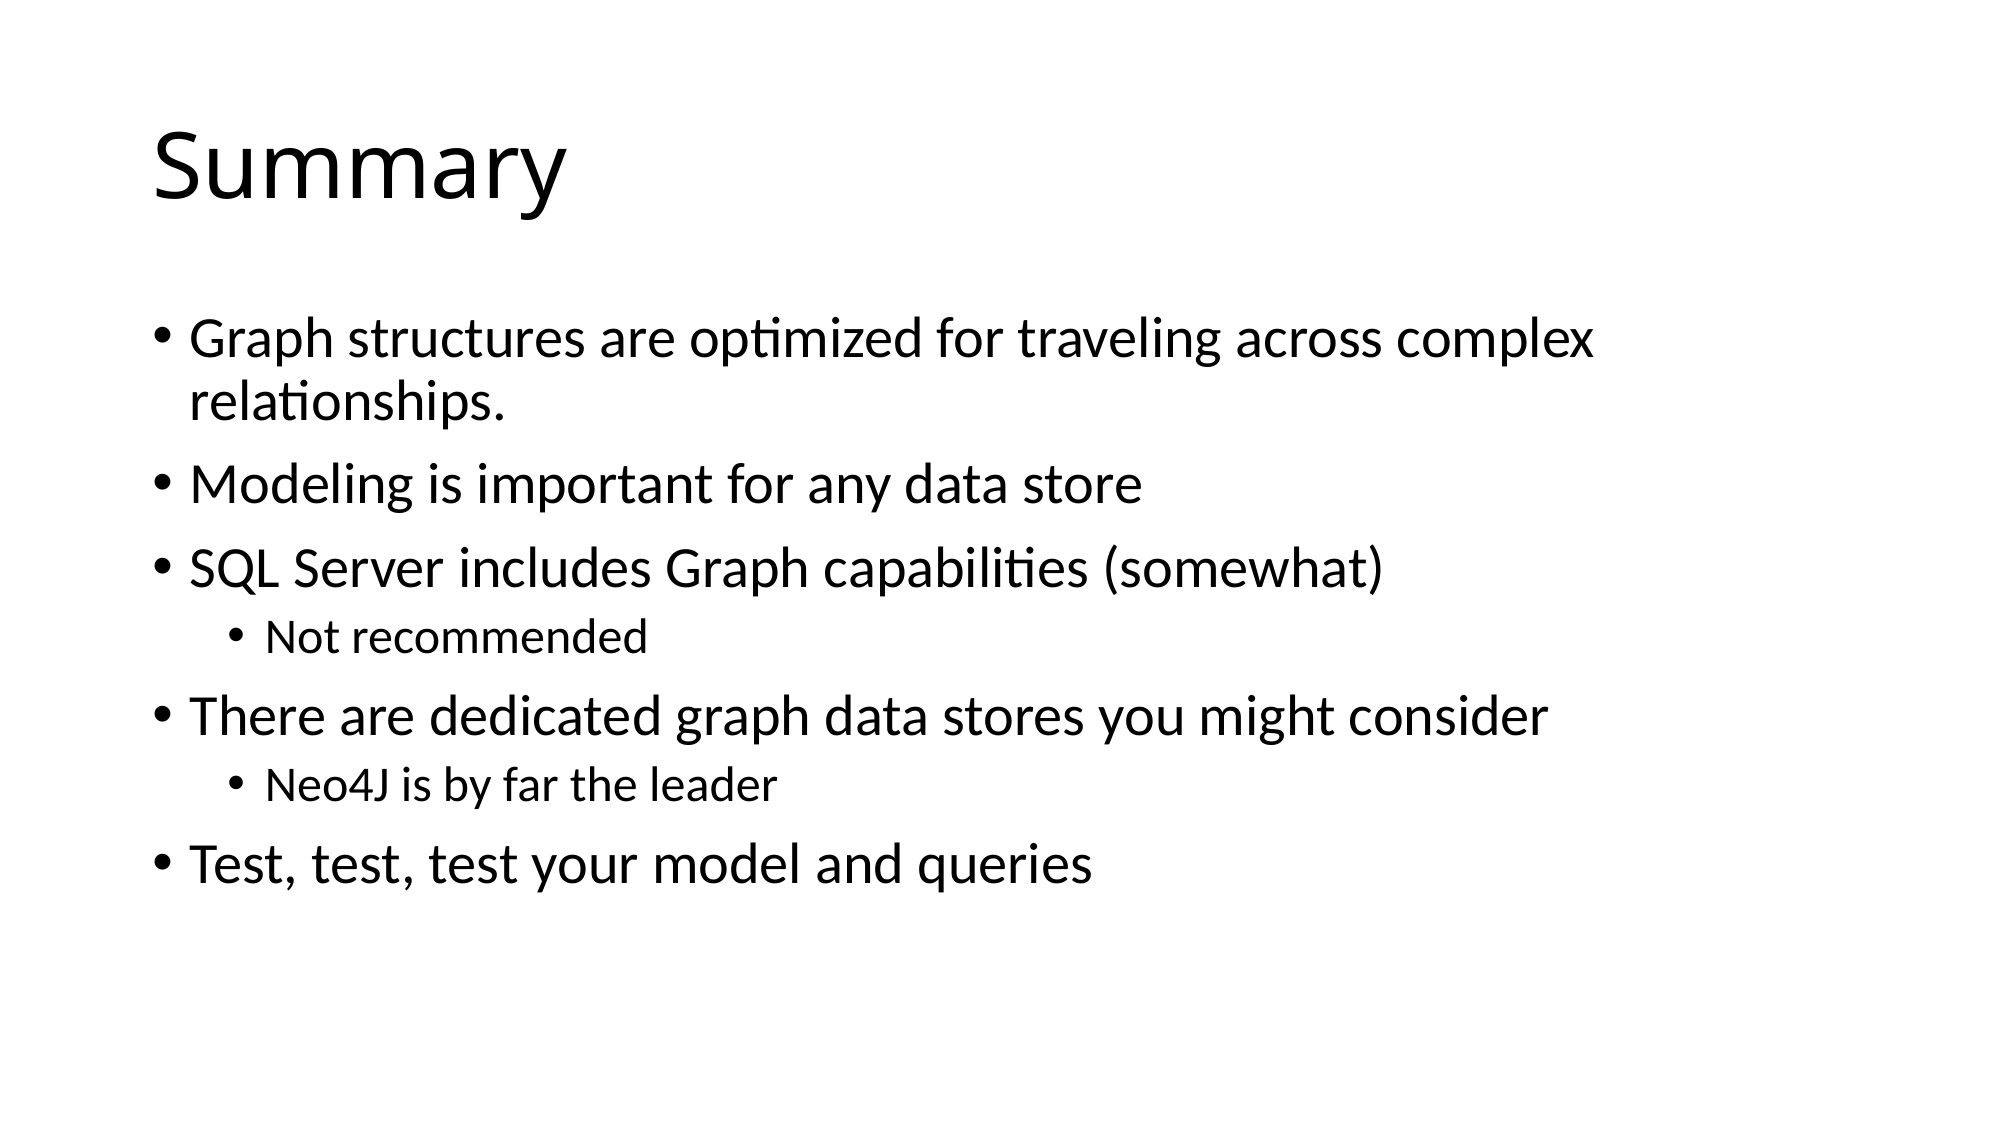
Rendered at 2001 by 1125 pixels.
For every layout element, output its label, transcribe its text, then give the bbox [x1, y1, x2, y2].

list Graph structures are optimized for traveling across complex relationships. Modeling is important for any data store SQL Server includes Graph capabilities (somewhat) Not recommended There are dedicated graph data stores you might consider Neo4J is by far the leader Test, test, test your model and queries [137, 299, 1863, 1014]
title Summary [137, 59, 1863, 278]
